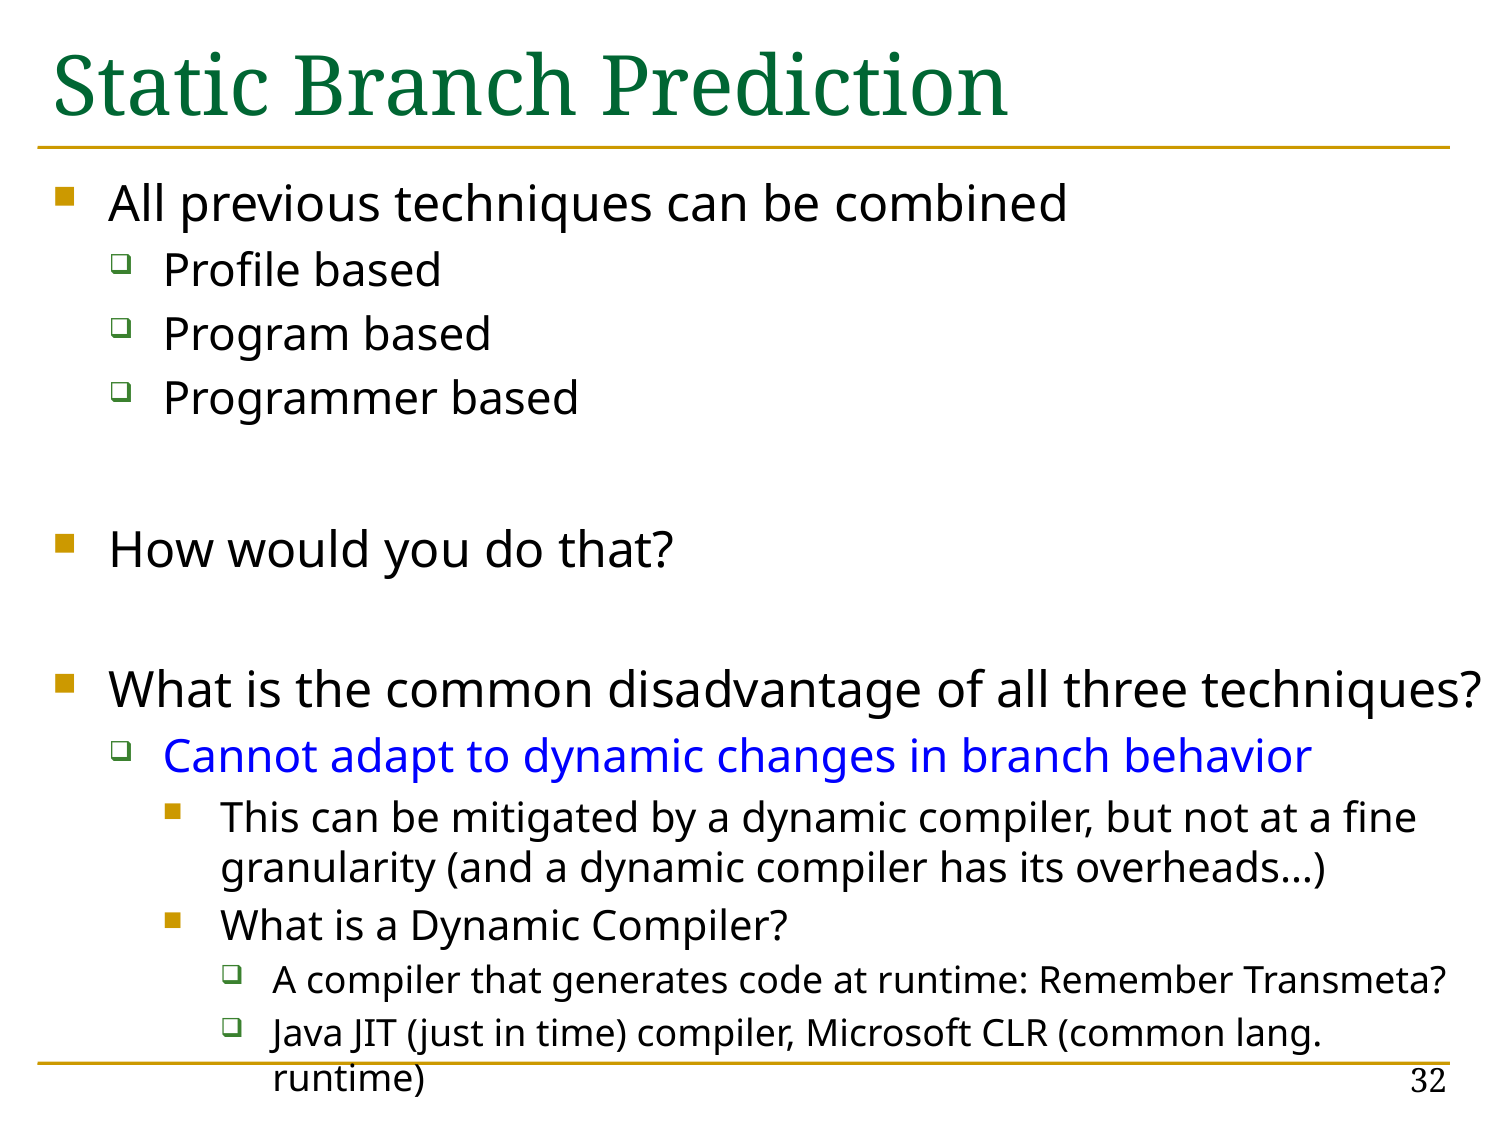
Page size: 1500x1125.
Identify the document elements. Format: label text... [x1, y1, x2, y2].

title Static Branch Prediction [37, 24, 1450, 163]
slide_number 32 [1111, 1036, 1462, 1112]
list All previous techniques can be combined Profile based Program based Programmer based How would you do that? What is the common disadvantage of all three techniques? Cannot adapt to dynamic changes in branch behavior This can be mitigated by a dynamic compiler, but not at a fine granularity (and a dynamic compiler has its overheads…) What is a Dynamic Compiler? A compiler that generates code at runtime: Remember Transmeta? Java JIT (just in time) compiler, Microsoft CLR (common lang. runtime) [37, 163, 1500, 1016]
